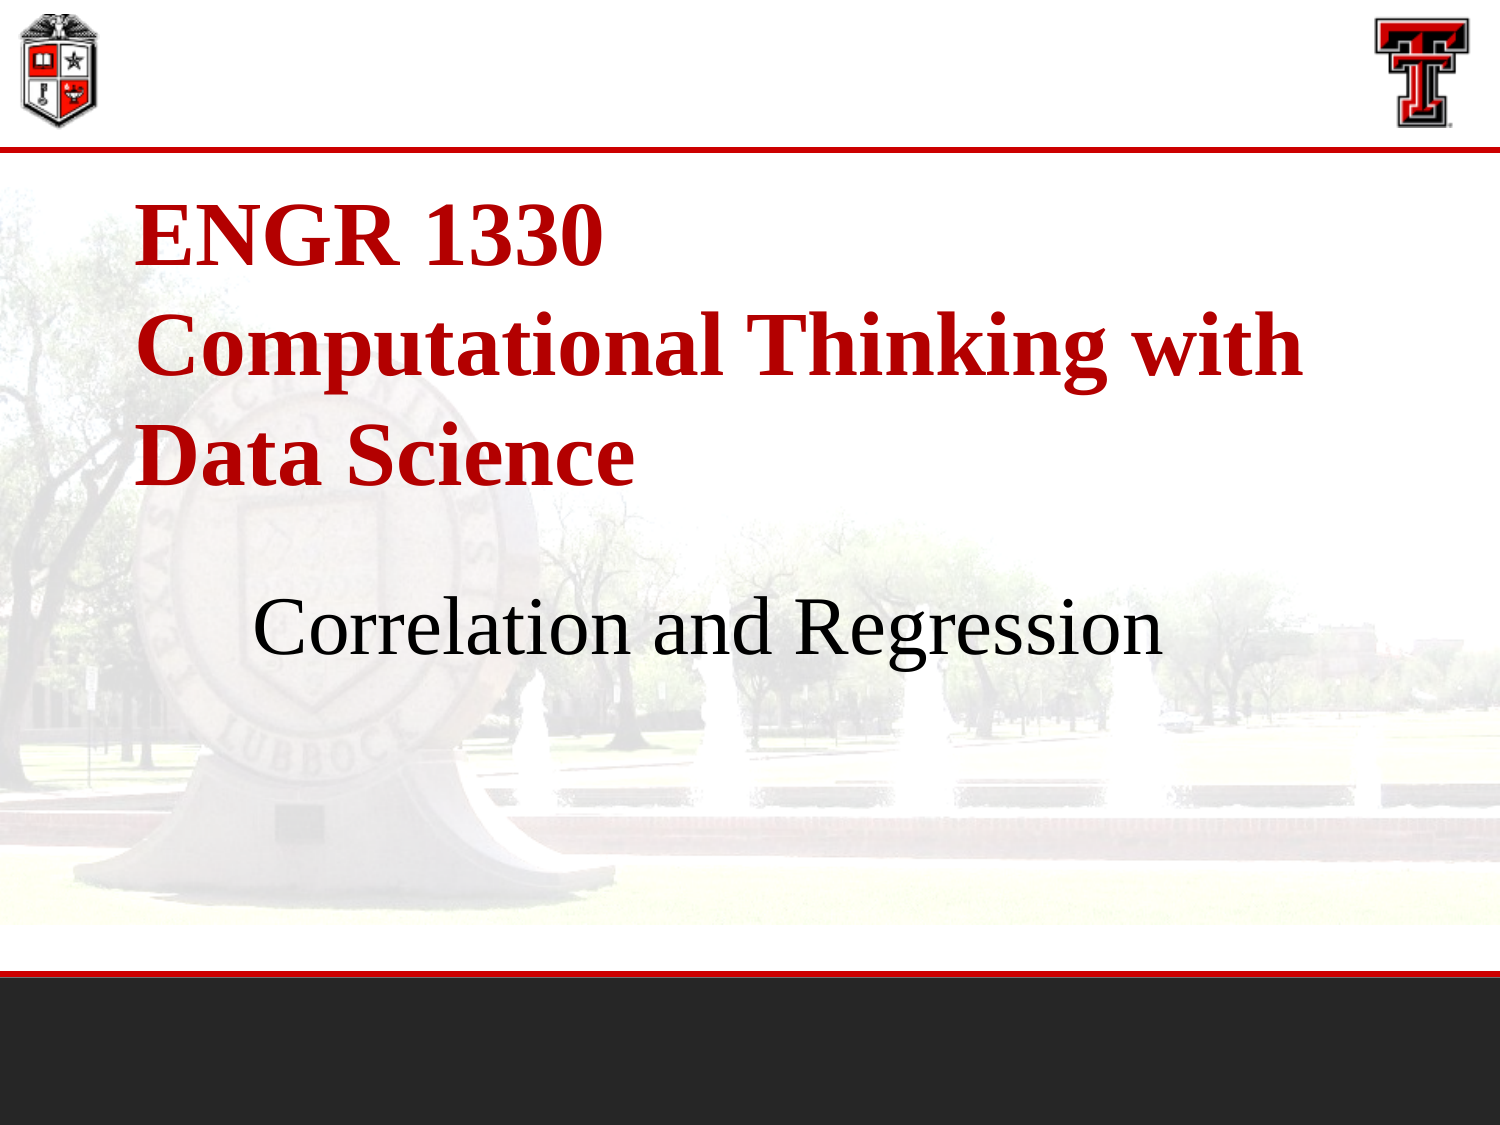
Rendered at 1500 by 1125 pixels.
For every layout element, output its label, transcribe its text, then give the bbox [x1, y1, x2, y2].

title ENGR 1330 Computational Thinking with Data Science [119, 146, 1418, 531]
picture [11, 14, 114, 136]
picture [1373, 14, 1472, 128]
text_box Correlation and Regression [94, 563, 1324, 679]
